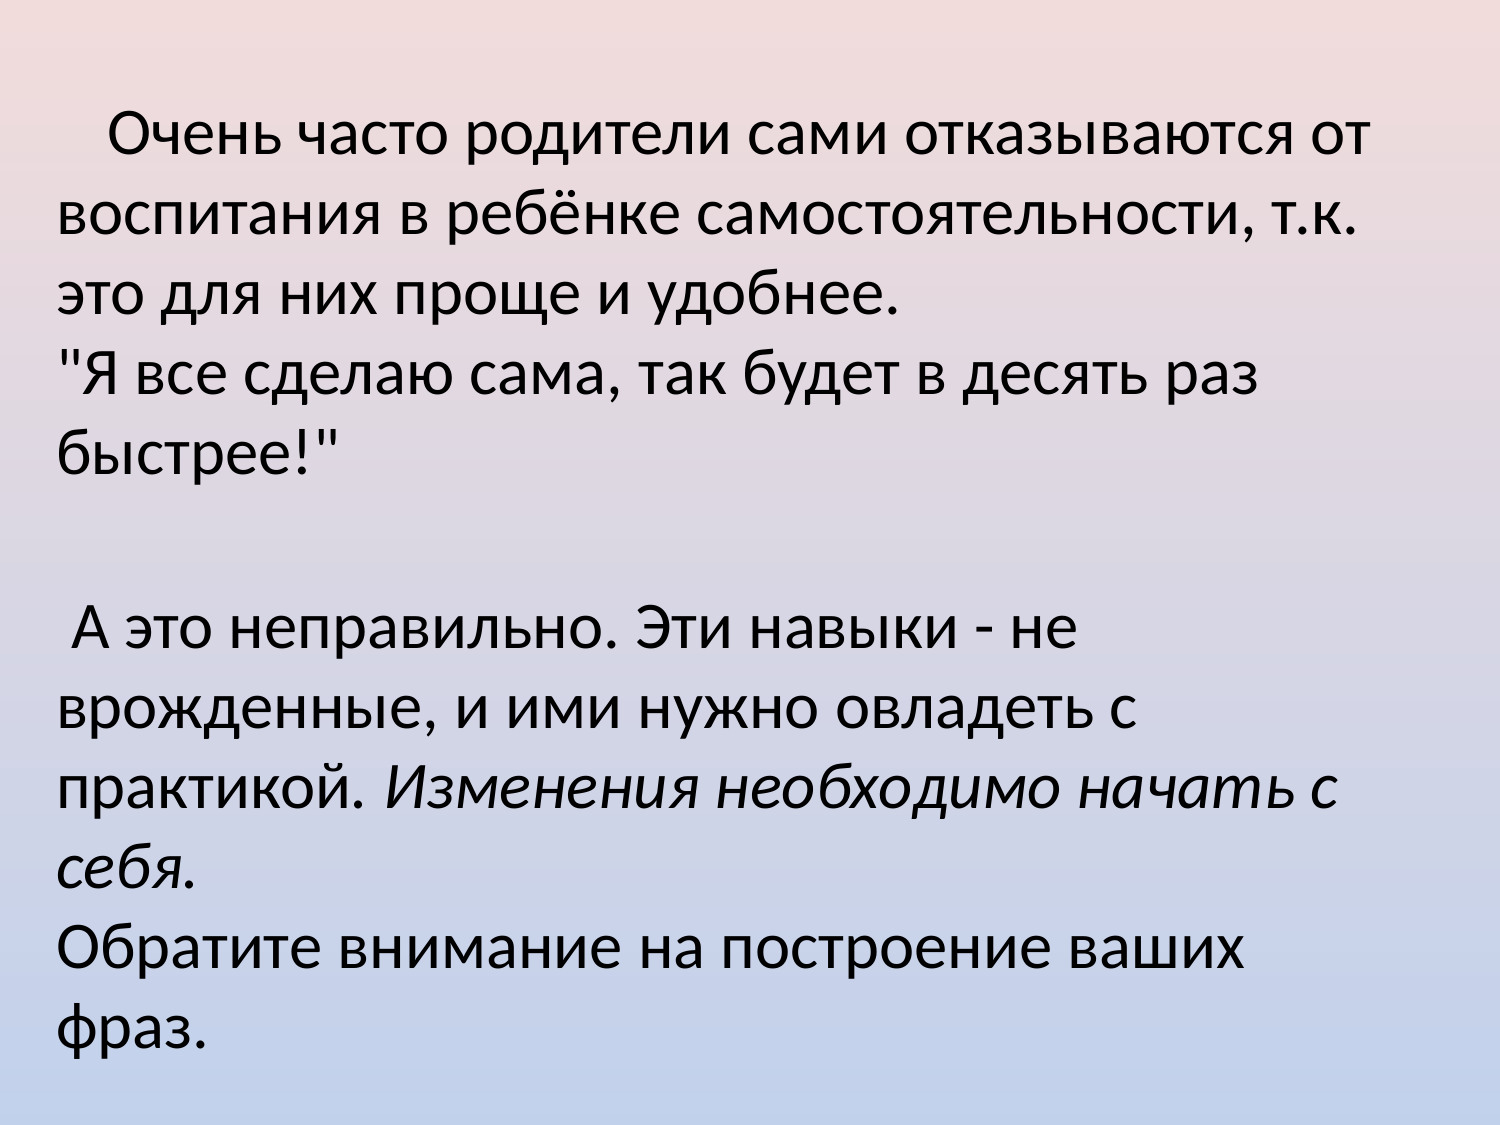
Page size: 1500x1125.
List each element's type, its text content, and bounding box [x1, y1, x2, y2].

text_box Очень часто родители сами отказываются от воспитания в ребёнке самостоятельности, т.к. это для них проще и удобнее. "Я все сделаю сама, так будет в десять раз быстрее!" [41, 80, 1459, 496]
text_box А это неправильно. Эти навыки - не врожденные, и ими нужно овладеть с практикой. Изменения необходимо начать с себя. Обратите внимание на построение ваших фраз. [41, 574, 1424, 1069]
